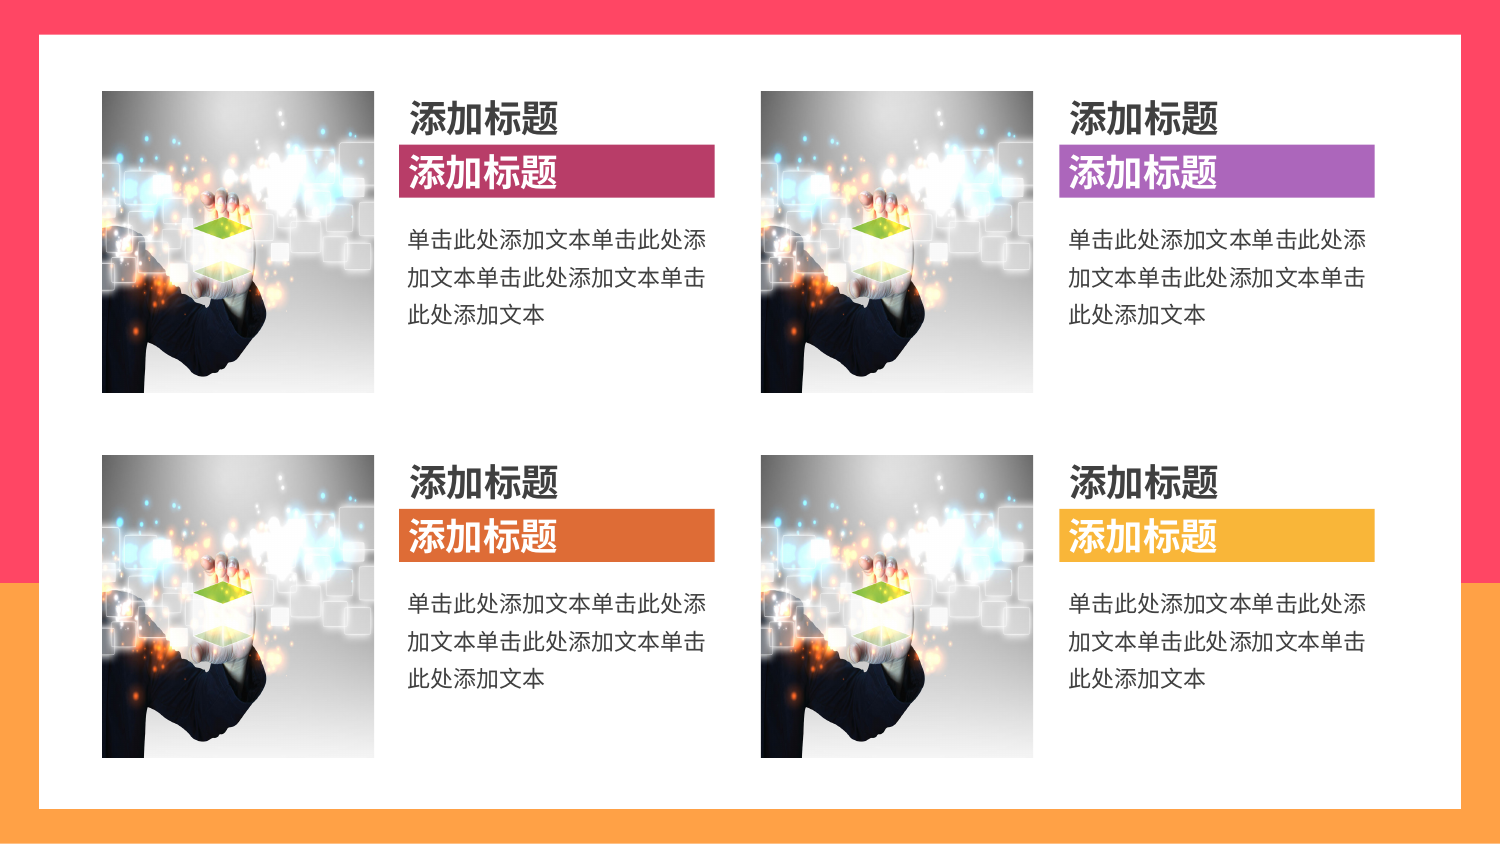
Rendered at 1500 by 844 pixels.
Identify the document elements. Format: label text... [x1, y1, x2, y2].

text_box [100, 453, 376, 759]
text_box 单击此处添加文本单击此处添加文本单击此处添加文本单击此处添加文本 [1057, 574, 1400, 698]
text_box [0, 0, 1500, 583]
text_box 单击此处添加文本单击此处添加文本单击此处添加文本单击此处添加文本 [397, 574, 740, 698]
text_box 添加标题 [398, 453, 570, 507]
text_box [100, 89, 376, 395]
text_box 添加标题 [398, 89, 570, 142]
text_box [759, 453, 1035, 759]
text_box 单击此处添加文本单击此处添加文本单击此处添加文本单击此处添加文本 [1057, 210, 1400, 334]
text_box 添加标题 [1057, 507, 1377, 564]
text_box [0, 583, 1500, 844]
text_box [759, 89, 1035, 395]
text_box 单击此处添加文本单击此处添加文本单击此处添加文本单击此处添加文本 [397, 210, 740, 334]
text_box 添加标题 [1058, 453, 1230, 507]
text_box 添加标题 [1057, 142, 1377, 200]
text_box [39, 34, 1461, 809]
text_box 添加标题 [397, 142, 717, 200]
text_box 添加标题 [397, 507, 717, 564]
text_box 添加标题 [1058, 89, 1230, 142]
